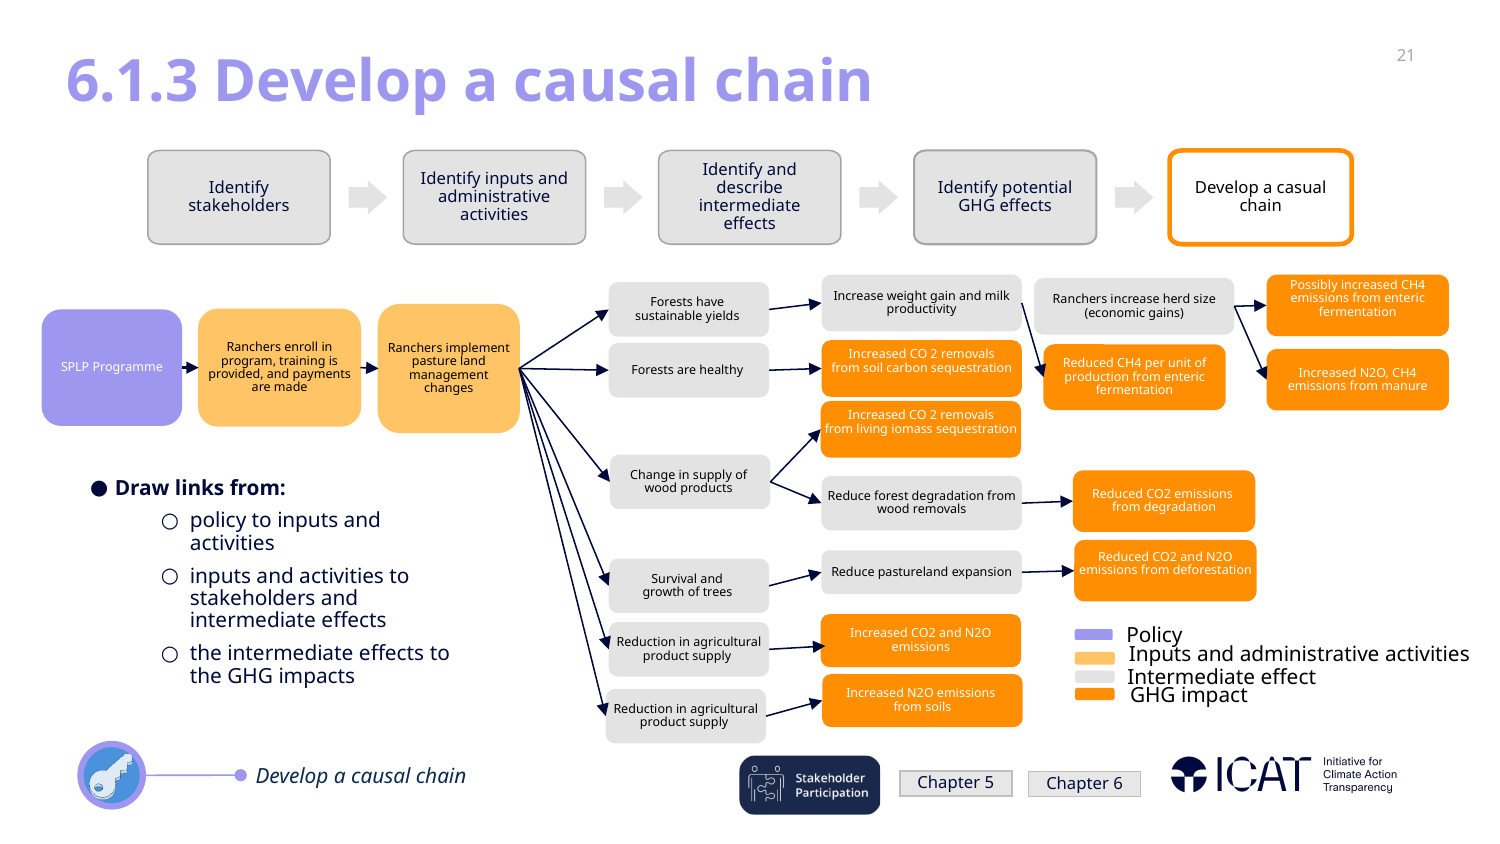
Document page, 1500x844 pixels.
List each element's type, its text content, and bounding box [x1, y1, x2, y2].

text_box Change in supply of wood products [616, 454, 766, 510]
table_cell [1075, 679, 1354, 686]
text_box Ranchers enroll in program, training is provided, and payments are made [198, 309, 361, 426]
text_box Reduced CO2 and N2O emissions from deforestation [1074, 539, 1257, 602]
text_box Survival and growth of trees [615, 558, 770, 614]
text_box SPLP Programme [41, 309, 183, 426]
text_box Ranchers implement pasture land management changes [378, 304, 514, 433]
text_box Forests are healthy [615, 342, 770, 398]
text_box Develop a causal chain [240, 744, 749, 807]
text_box [896, 771, 1009, 797]
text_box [1234, 305, 1267, 380]
table_header [820, 649, 827, 656]
text_box Identify stakeholders [147, 150, 331, 245]
text_box Reduce pastureland expansion [821, 550, 1022, 595]
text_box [1021, 500, 1074, 504]
list Chapter 5 [900, 770, 1012, 796]
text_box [1074, 626, 1321, 630]
text_box Identify potential GHG effects [914, 150, 1097, 245]
picture [739, 755, 881, 815]
title 6.1.3 Develop a causal chain [51, 35, 1449, 130]
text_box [518, 368, 609, 587]
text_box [518, 594, 609, 650]
text_box Increased CO 2 removals from living iomass sequestration [820, 400, 1022, 458]
text_box [1009, 771, 1015, 797]
text_box Ranchers increase herd size (economic gains) [1034, 277, 1235, 335]
picture [80, 743, 144, 807]
text_box [859, 180, 899, 215]
table_cell [234, 772, 244, 782]
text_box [770, 481, 822, 504]
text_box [765, 700, 823, 717]
text_box Increased N2O emissions from soils [822, 673, 1023, 728]
text_box Increase weight gain and milk productivity [821, 274, 1022, 332]
text_box [604, 180, 643, 215]
text_box Reduced CH4 per unit of production from enteric fermentation [1043, 344, 1226, 411]
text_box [770, 429, 821, 481]
text_box Increased CO 2 removals from soil carbon sequestration [821, 340, 1022, 397]
text_box [348, 180, 388, 215]
text_box [1114, 180, 1154, 215]
text_box Develop a casual chain [1169, 150, 1352, 245]
text_box Identify and describe intermediate effects [658, 150, 841, 245]
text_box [768, 572, 822, 587]
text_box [518, 309, 609, 365]
text_box Reduction in agricultural product supply [605, 688, 767, 744]
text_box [518, 657, 606, 717]
text_box Increased CO2 and N2O emissions [820, 614, 1022, 668]
text_box [1028, 770, 1141, 796]
text_box Reduced CO2 emissions from degradation [1072, 470, 1256, 532]
text_box Reduce forest degradation from wood removals [821, 475, 1022, 531]
text_box Identify inputs and administrative activities [403, 150, 586, 245]
text_box Increased N2O, CH4 emissions from manure [1266, 348, 1449, 411]
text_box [768, 645, 826, 650]
text_box Forests have sustainable yields [608, 282, 770, 337]
text_box Draw links from: policy to inputs and activities inputs and activities to stakeholders and intermediate effects the intermediate effects to the GHG impacts [62, 469, 474, 739]
picture [1171, 724, 1430, 824]
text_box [1021, 302, 1044, 378]
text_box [1075, 686, 1320, 702]
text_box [768, 302, 822, 310]
text_box Reduction in agricultural product supply [611, 622, 770, 677]
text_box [1075, 631, 1500, 676]
text_box Possibly increased CH4 emissions from enteric fermentation [1266, 274, 1449, 337]
